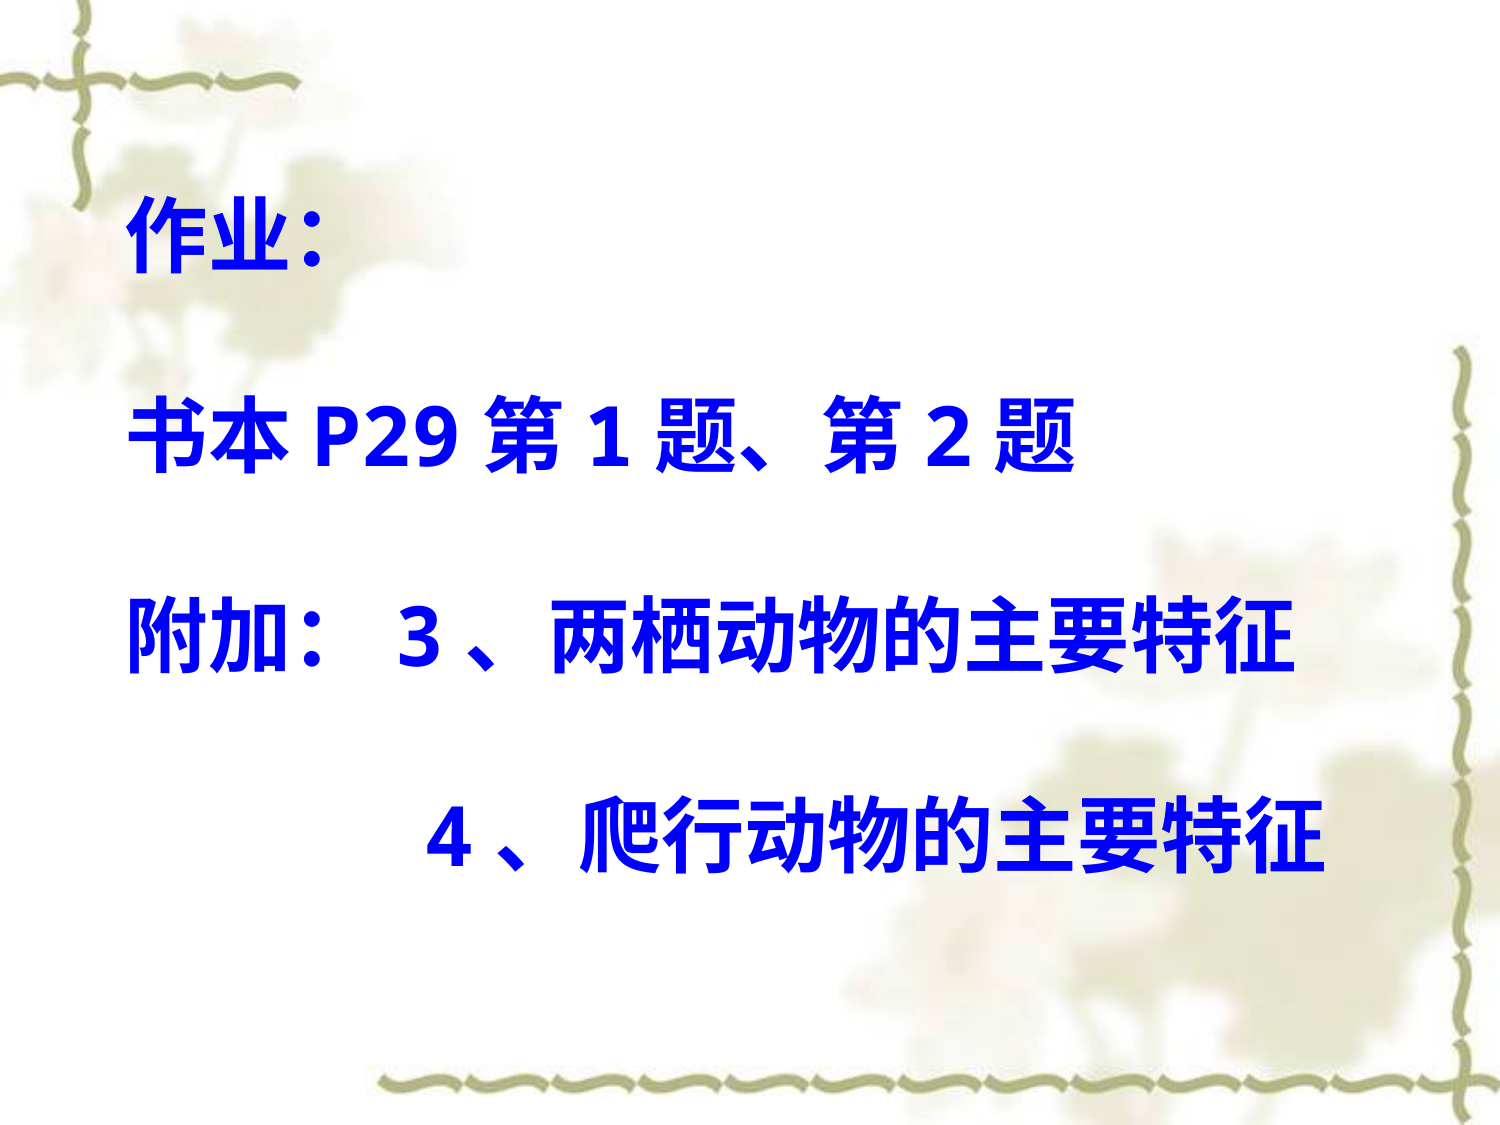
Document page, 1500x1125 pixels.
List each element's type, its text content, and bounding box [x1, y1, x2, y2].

text_box 作业： 书本P29第1题、第2题 附加：3、两栖动物的主要特征 4、爬行动物的主要特征 [109, 175, 1342, 891]
picture [0, 0, 1500, 1125]
